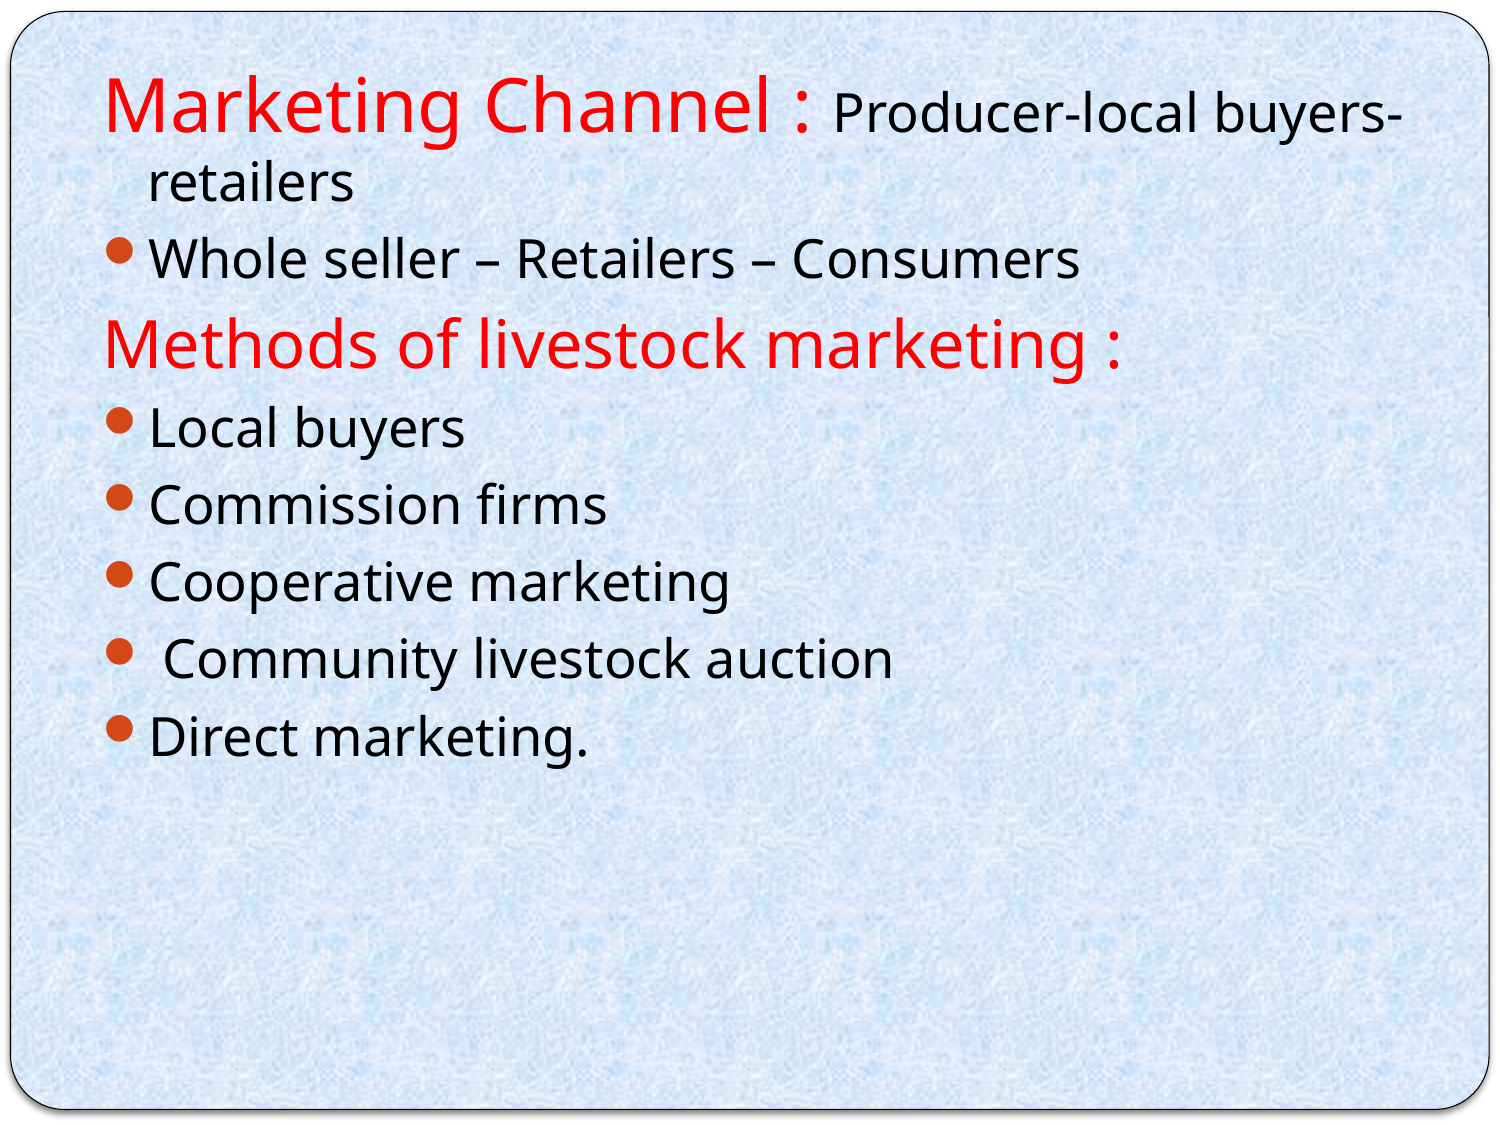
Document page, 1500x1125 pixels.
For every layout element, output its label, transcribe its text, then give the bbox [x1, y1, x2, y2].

list Marketing Channel : Producer-local buyers- retailers Whole seller – Retailers – Consumers Methods of livestock marketing : Local buyers Commission firms Cooperative marketing Community livestock auction Direct marketing. [87, 50, 1425, 1075]
picture [12, 12, 1488, 1108]
